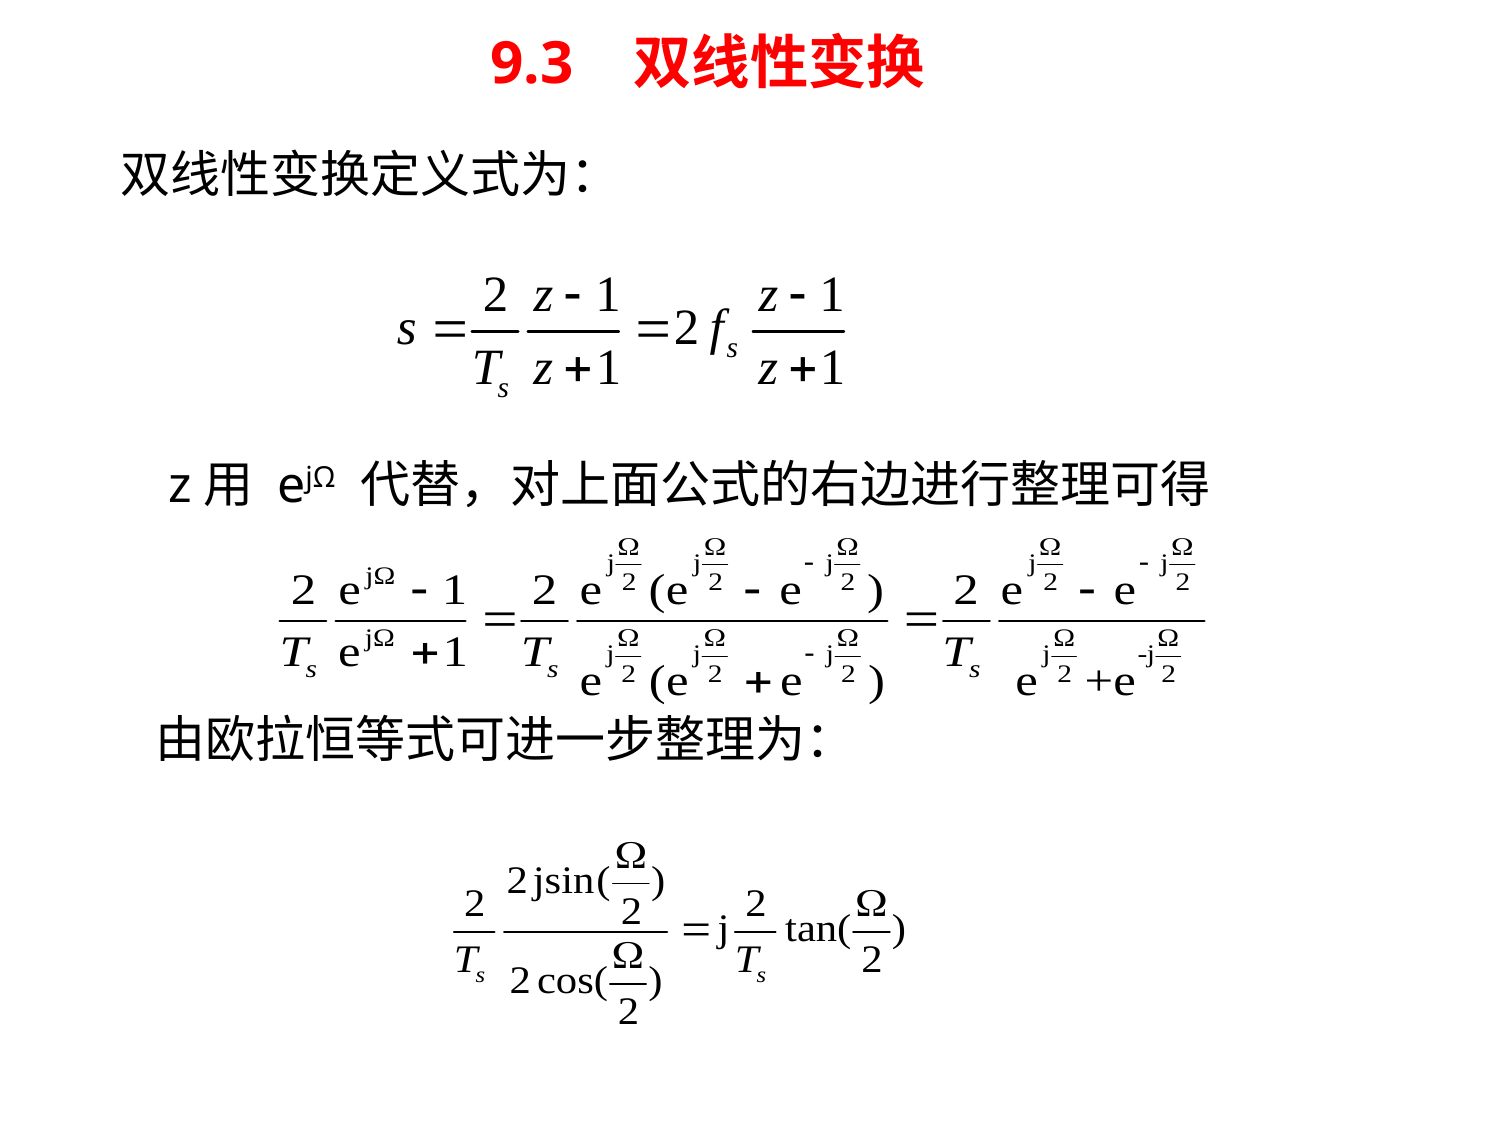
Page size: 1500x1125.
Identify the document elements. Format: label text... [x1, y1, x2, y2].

title 9.3 双线性变换 [70, 34, 1346, 62]
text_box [386, 257, 860, 411]
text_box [445, 828, 915, 1036]
text_box z用 ejΩ 代替，对上面公式的右边进行整理可得 由欧拉恒等式可进一步整理为： [140, 445, 1341, 860]
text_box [269, 527, 1219, 715]
title 9.3 双线性变换 [70, 63, 1346, 86]
list 双线性变换定义式为： [82, 107, 1500, 381]
